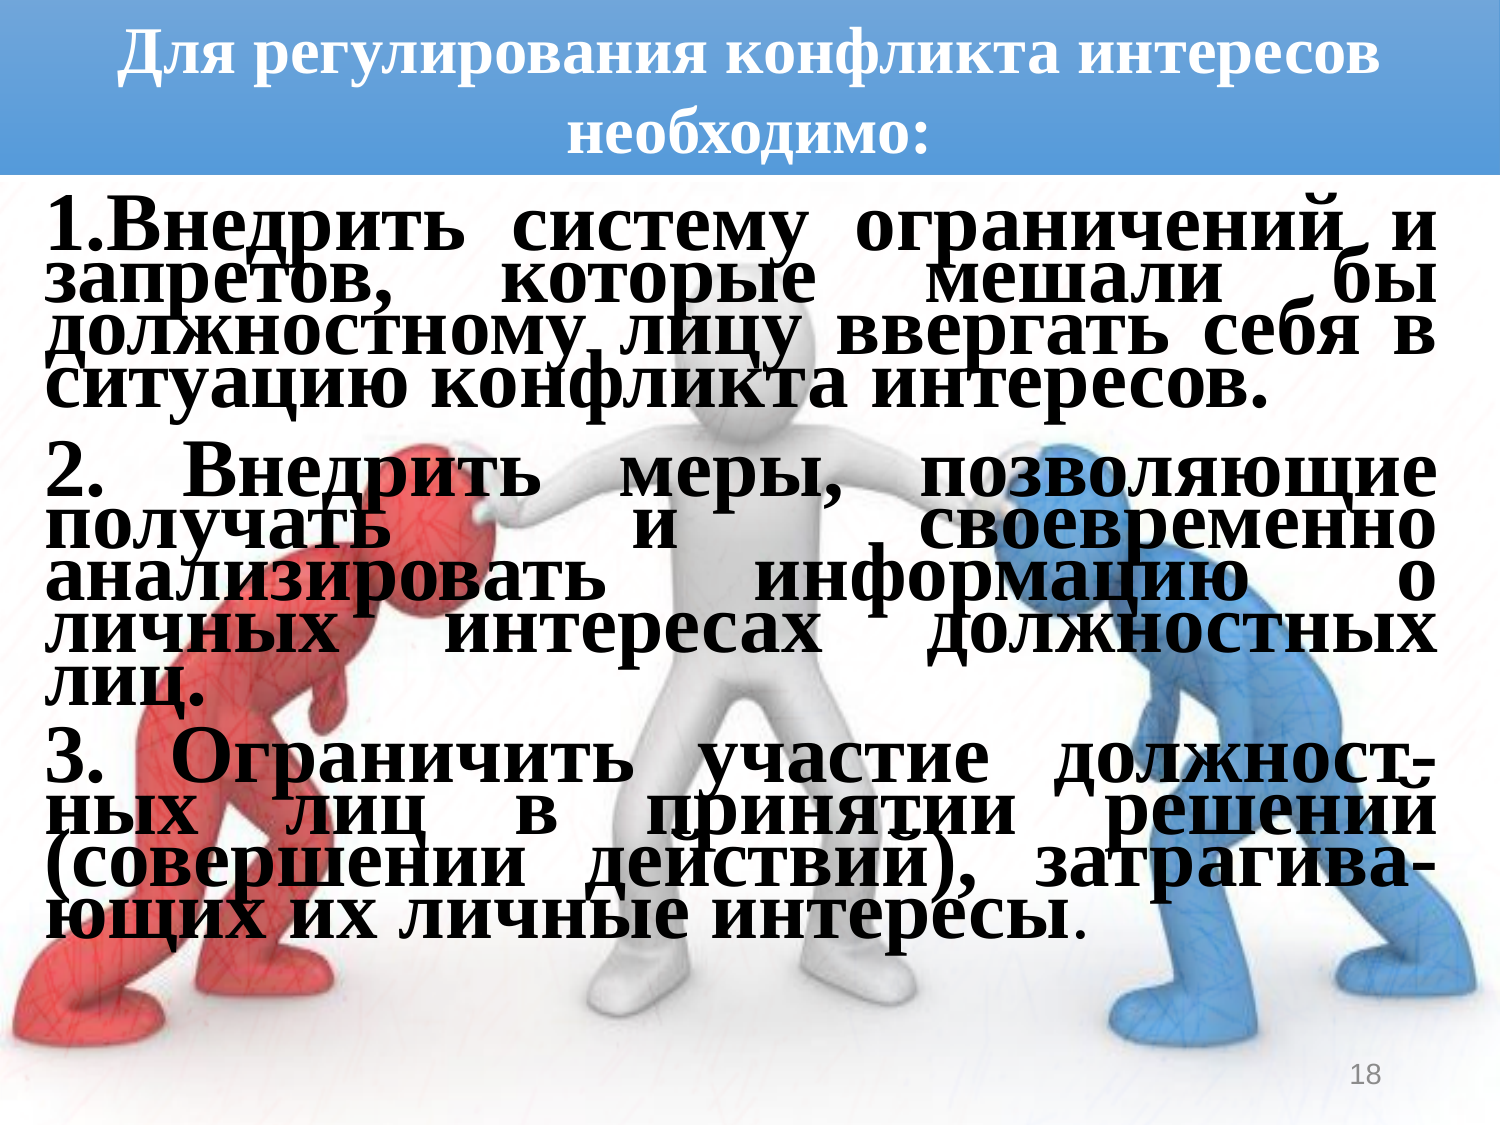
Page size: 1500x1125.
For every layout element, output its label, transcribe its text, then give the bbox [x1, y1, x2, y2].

text_box Для регулирования конфликта интересов необходимо: [0, 0, 1500, 175]
picture [0, 182, 1500, 1125]
